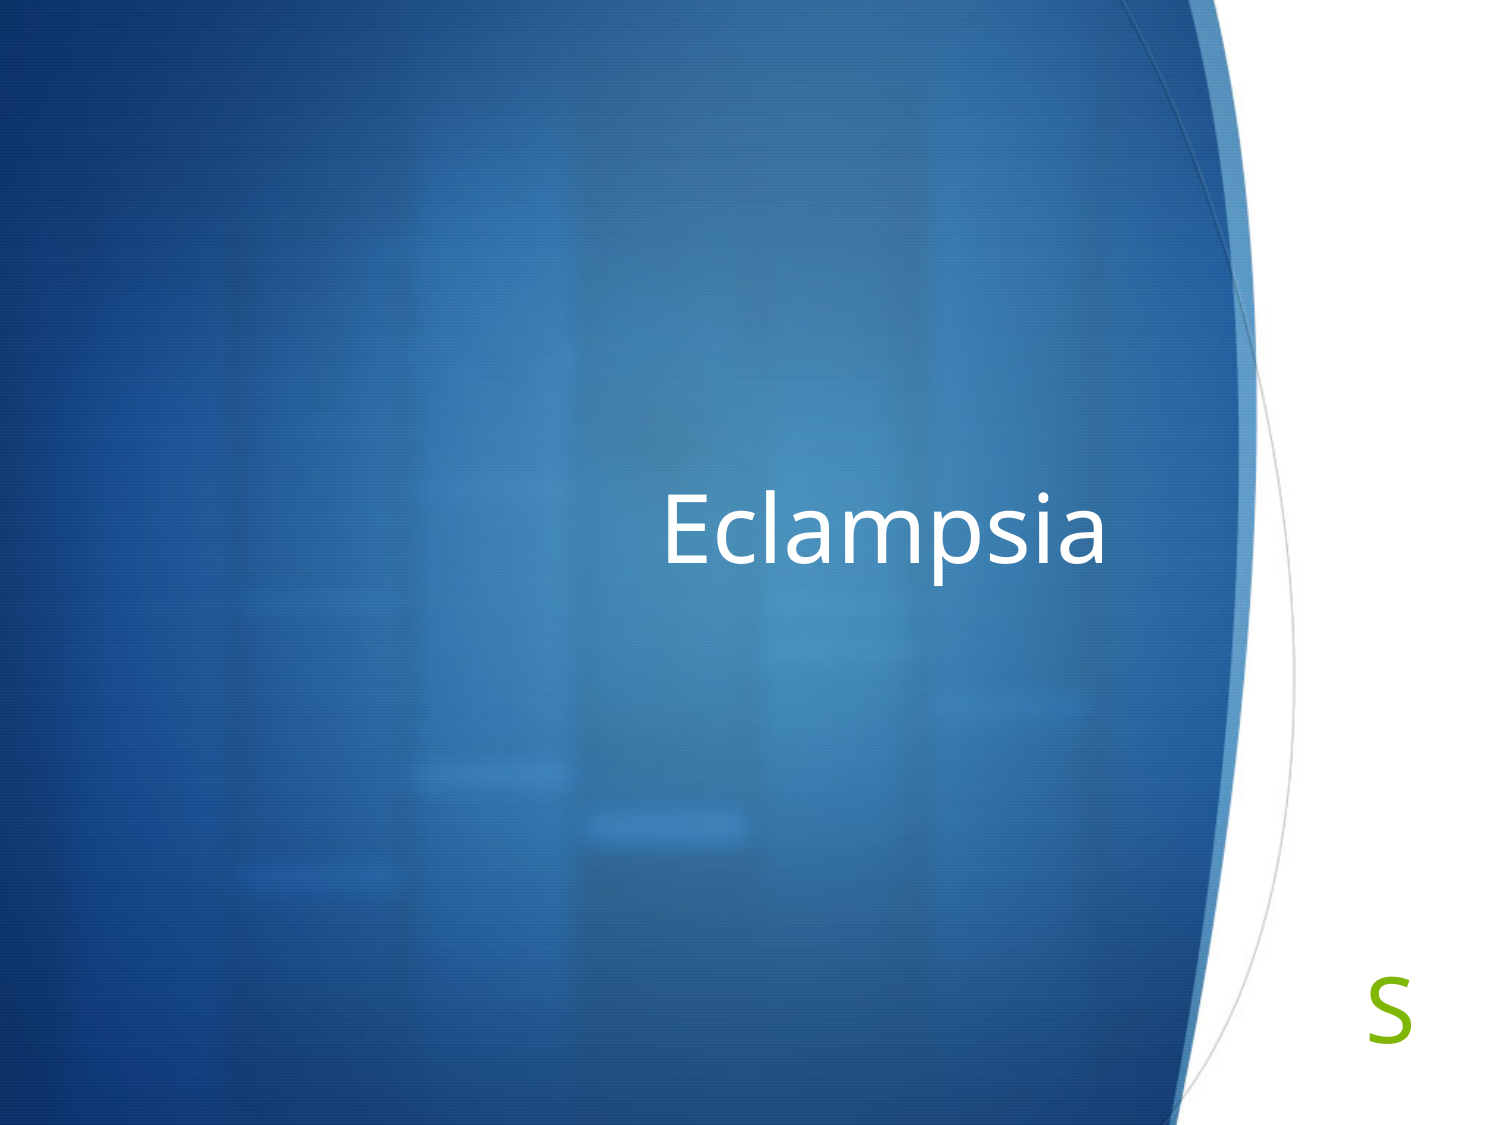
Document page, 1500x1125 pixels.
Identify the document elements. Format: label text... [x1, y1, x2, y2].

picture [0, 0, 1500, 1125]
title Eclampsia [75, 366, 1125, 591]
